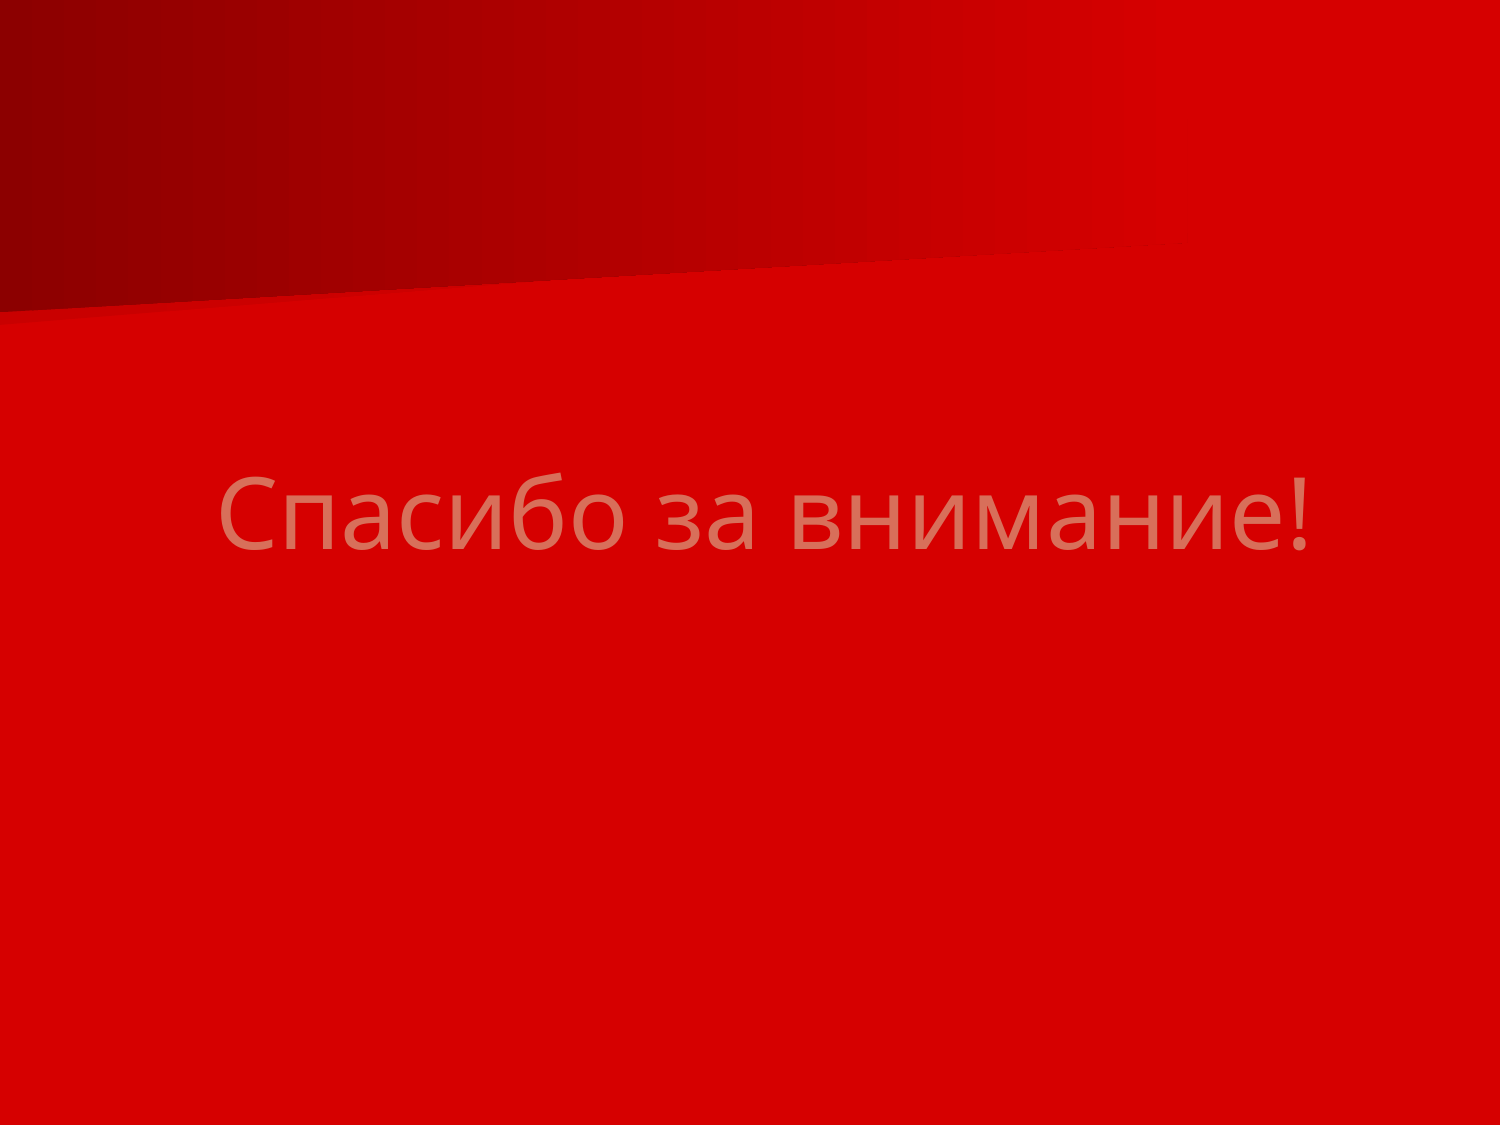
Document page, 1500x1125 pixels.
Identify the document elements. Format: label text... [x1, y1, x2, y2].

title Спасибо за внимание! [29, 361, 1500, 658]
